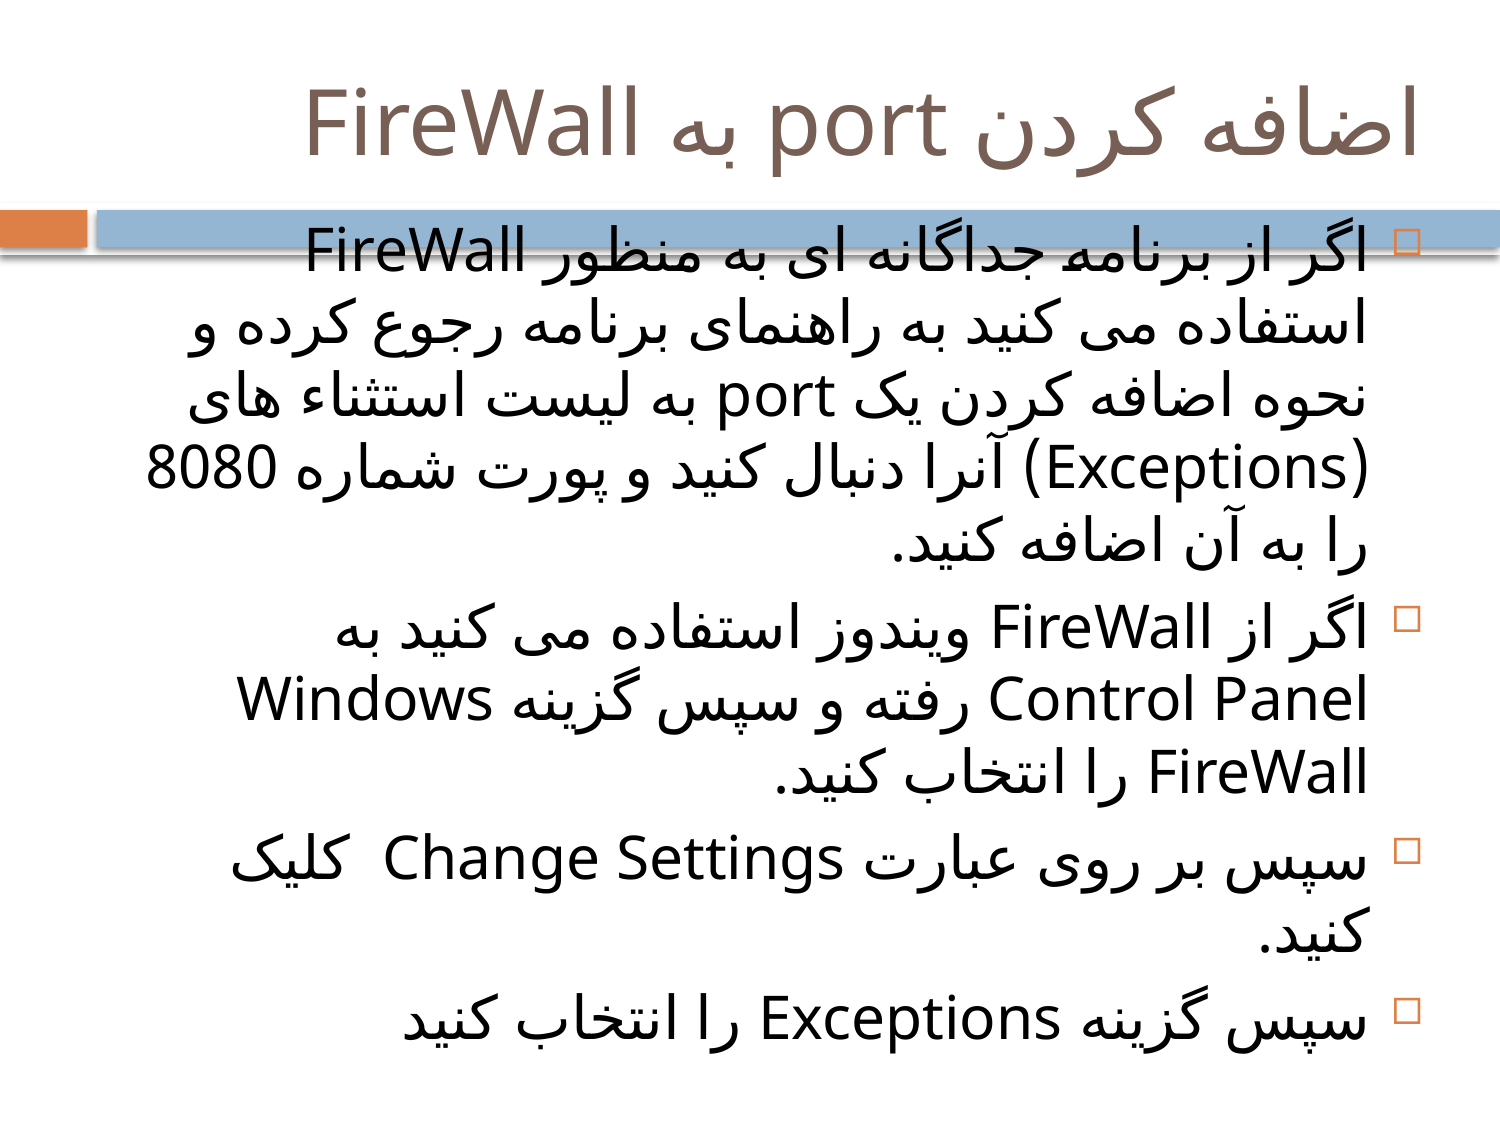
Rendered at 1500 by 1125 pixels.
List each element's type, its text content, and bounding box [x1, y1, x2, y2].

title اضافه کردن port به FireWall [100, 37, 1438, 200]
list اگر از برنامه جداگانه ای به منظور FireWall استفاده می کنید به راهنمای برنامه رجوع کرده و نحوه اضافه کردن یک port به لیست استثناء های (Exceptions) آنرا دنبال کنید و پورت شماره 8080 را به آن اضافه کنید. اگر از FireWall ویندوز استفاده می کنید به Control Panel رفته و سپس گزینه Windows FireWall را انتخاب کنید. سپس بر روی عبارت Change Settings کلیک کنید. سپس گزینه Exceptions را انتخاب کنید [100, 262, 1438, 1000]
